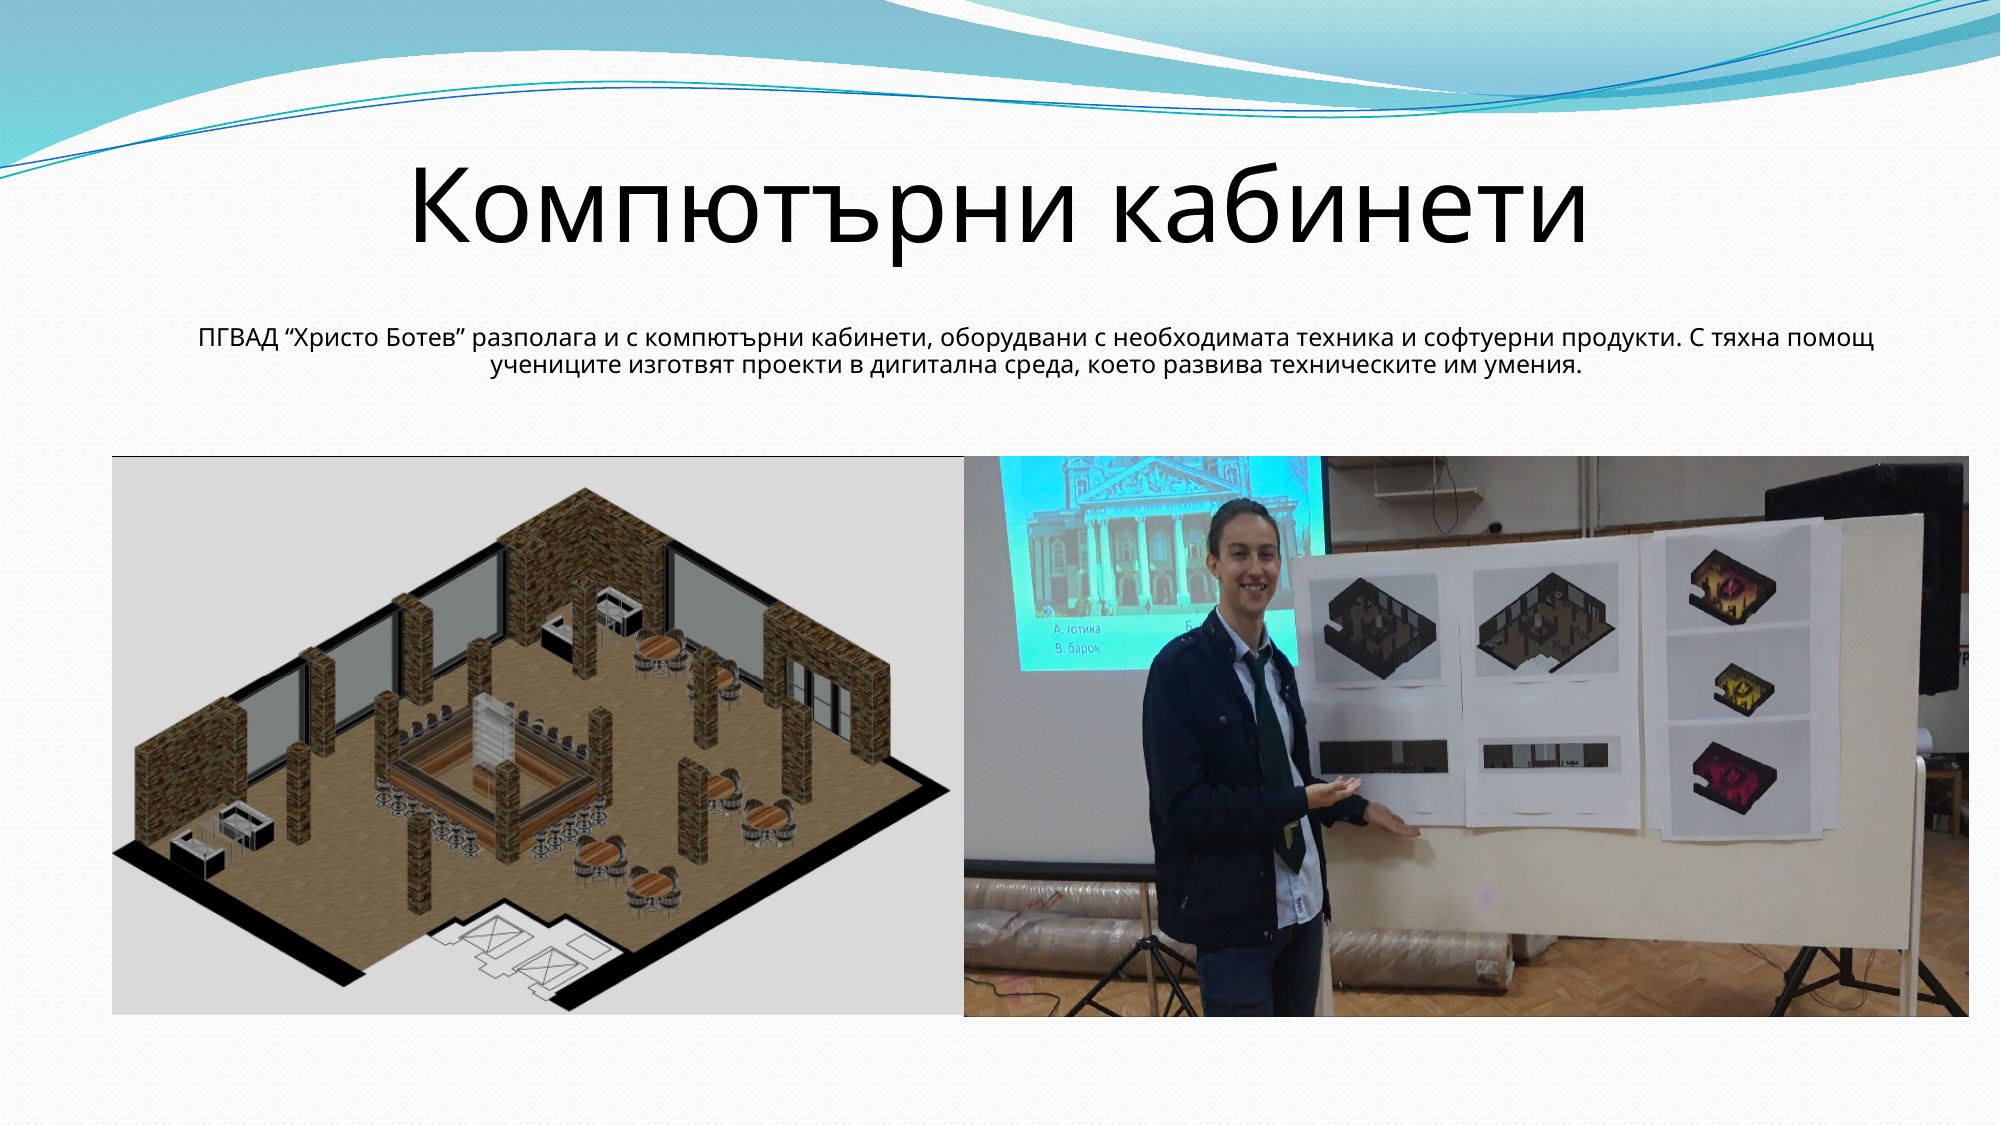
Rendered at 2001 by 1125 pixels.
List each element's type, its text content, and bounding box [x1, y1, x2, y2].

picture [111, 456, 1970, 1018]
title Компютърни кабинети [99, 115, 1900, 303]
list ПГВАД “Христо Ботев” разполага и с компютърни кабинети, оборудвани с необходимата техника и софтуерни продукти. С тяхна помощ учениците изготвят проекти в дигитална среда, което развива техническите им умения. [99, 317, 1900, 1038]
